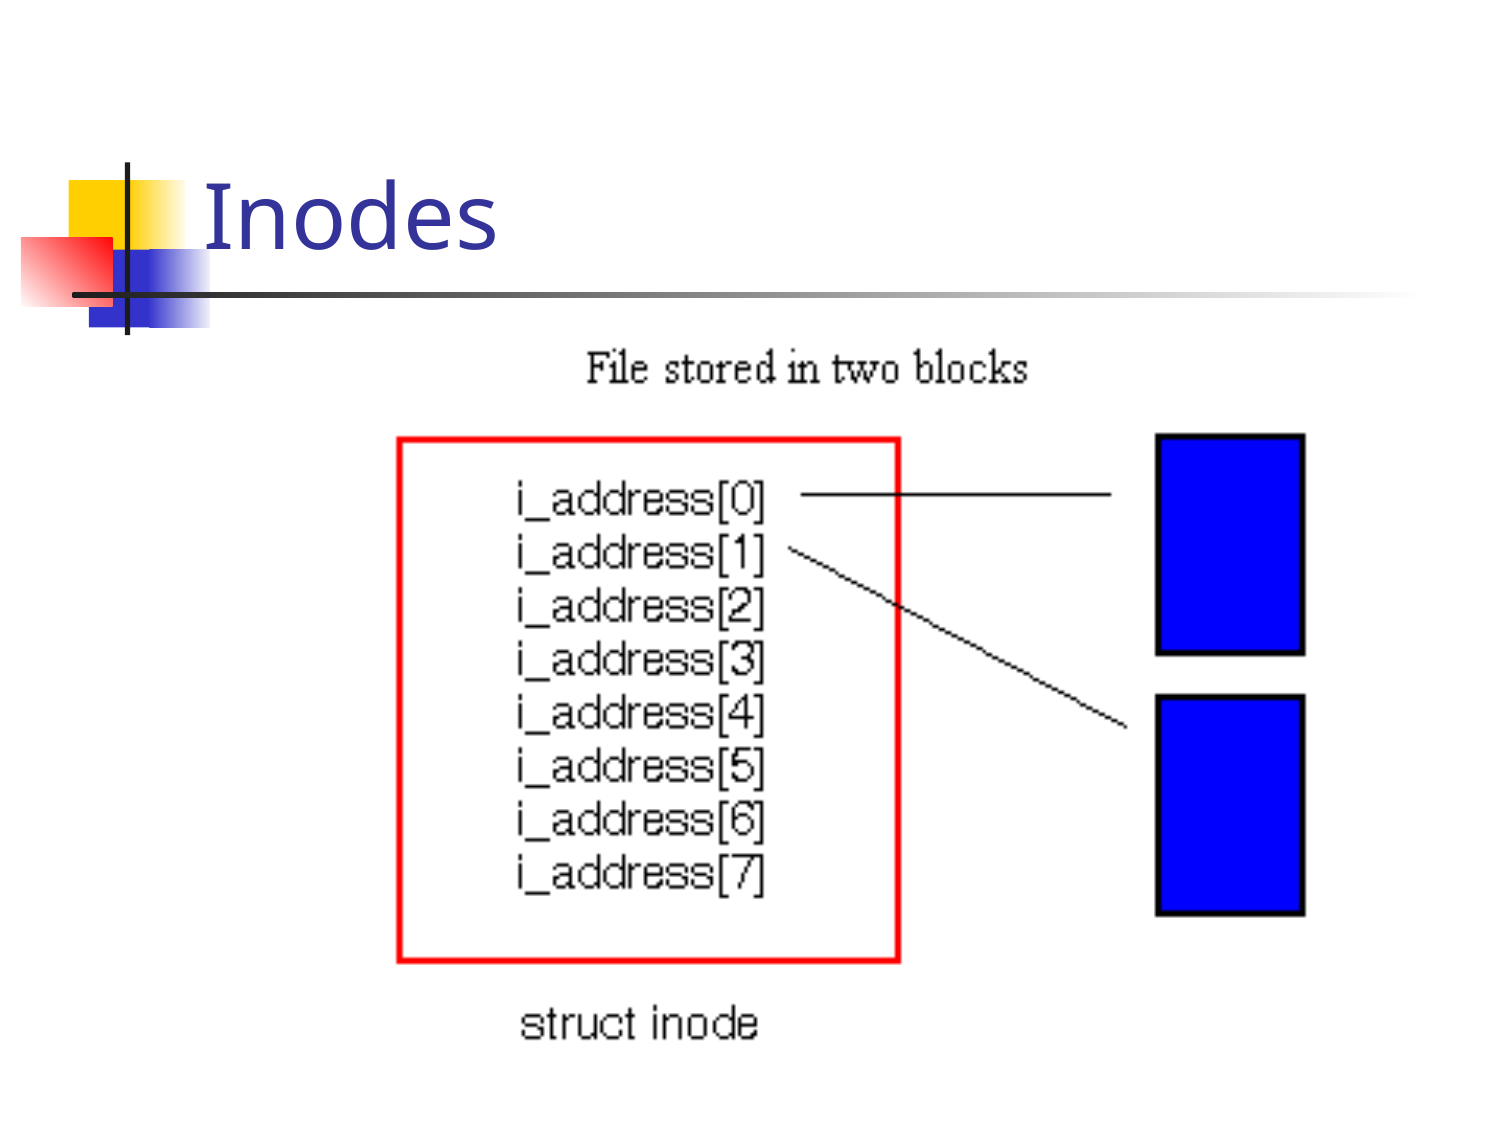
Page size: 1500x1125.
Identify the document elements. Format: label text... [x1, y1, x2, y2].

title Inodes [188, 34, 1468, 276]
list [224, 312, 1338, 1056]
